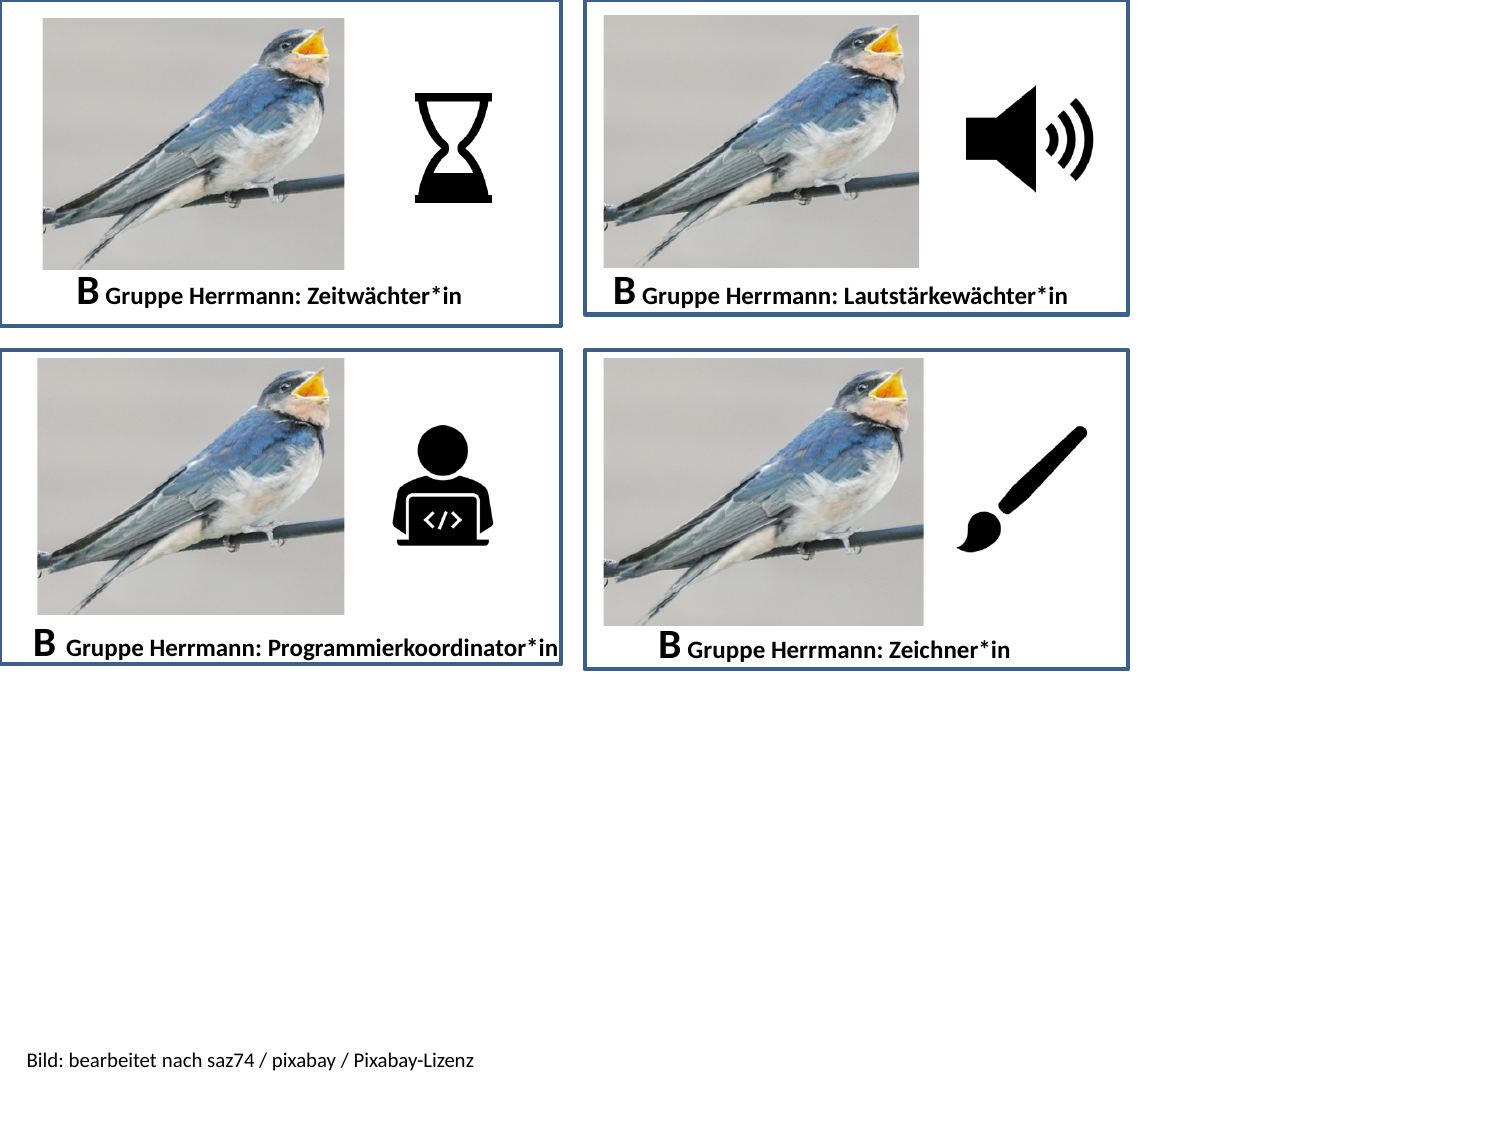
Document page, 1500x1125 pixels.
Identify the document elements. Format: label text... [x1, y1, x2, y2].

text_box Bild: bearbeitet nach saz74 / pixabay / Pixabay-Lizenz [11, 1039, 762, 1102]
text_box [583, 348, 1130, 671]
picture [603, 15, 920, 268]
picture [42, 17, 345, 271]
text_box [0, 0, 563, 328]
text_box B Gruppe Herrmann: Zeichner*in [643, 671, 1026, 675]
picture [386, 82, 519, 214]
text_box [583, 0, 1130, 317]
picture [946, 413, 1097, 565]
picture [36, 358, 345, 616]
text_box B Gruppe Herrmann: Programmierkoordinator*in [18, 607, 575, 673]
picture [603, 358, 924, 626]
picture [959, 63, 1111, 214]
text_box [0, 348, 563, 666]
picture [367, 403, 519, 554]
text_box B Gruppe Herrmann: Lautstärkewächter*in [598, 317, 1115, 321]
